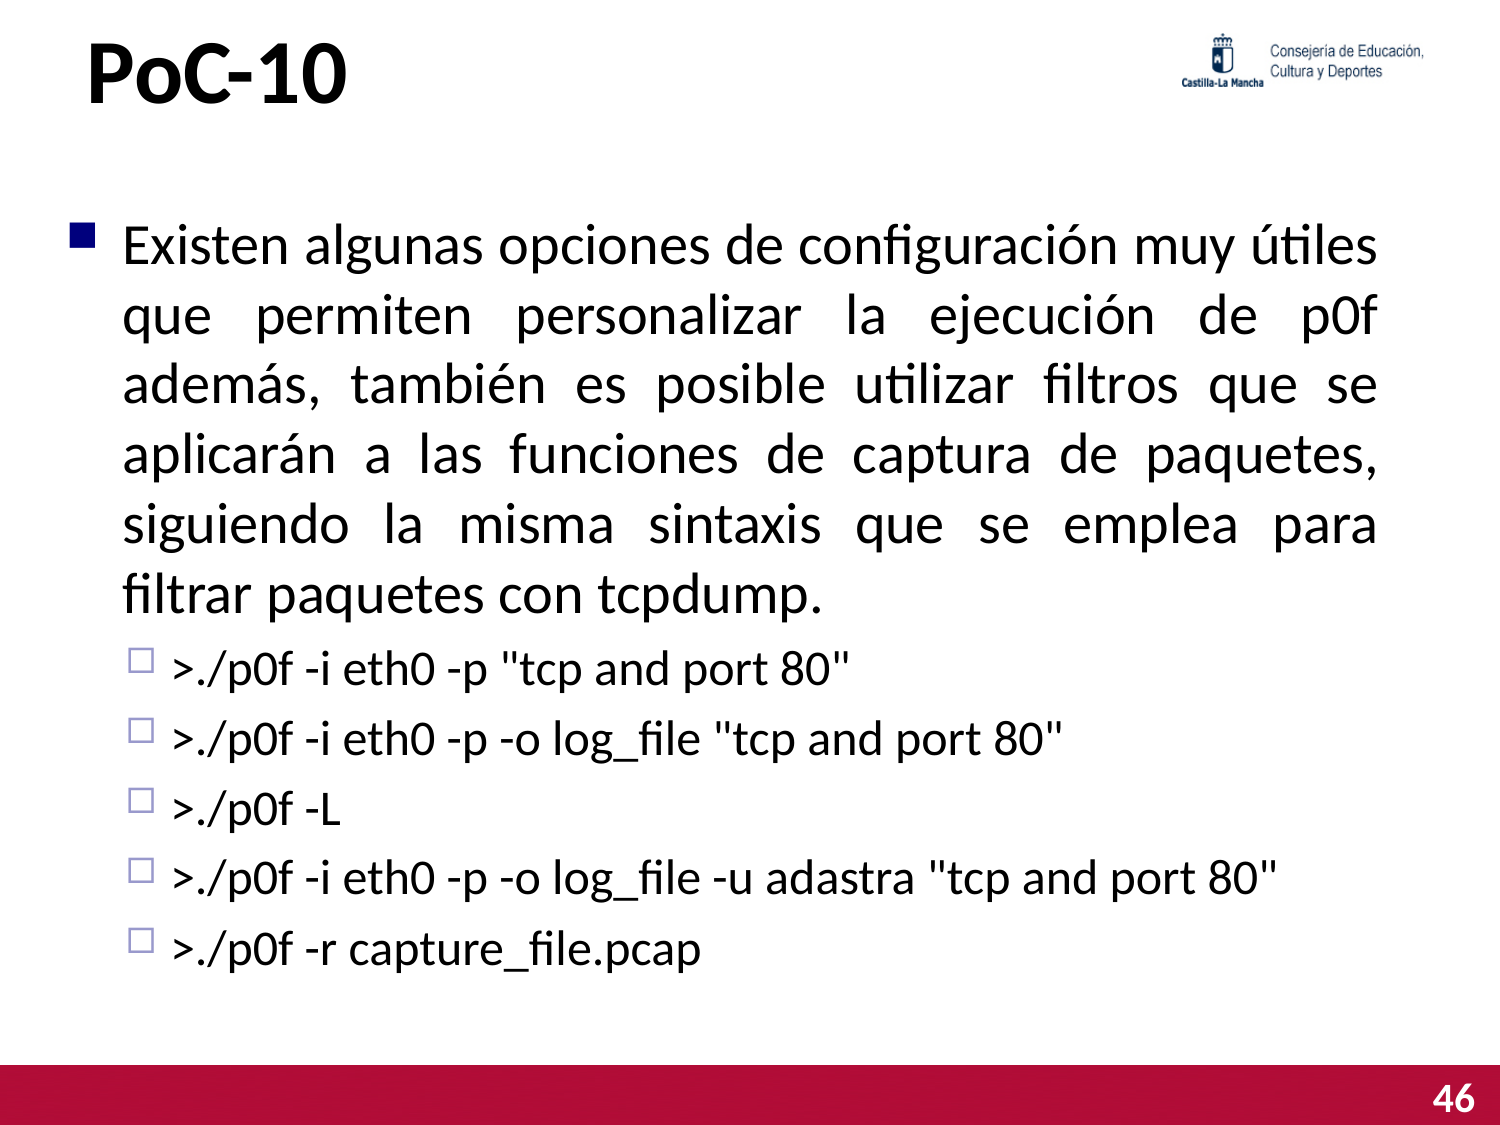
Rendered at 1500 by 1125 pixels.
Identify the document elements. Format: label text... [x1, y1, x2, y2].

picture [0, 1065, 1500, 1125]
title PoC-10 [75, 6, 1425, 197]
list Existen algunas opciones de configuración muy útiles que permiten personalizar la ejecución de p0f además, también es posible utilizar filtros que se aplicarán a las funciones de captura de paquetes, siguiendo la misma sintaxis que se emplea para filtrar paquetes con tcpdump. >./p0f -i eth0 -p "tcp and port 80" >./p0f -i eth0 -p -o log_file "tcp and port 80" >./p0f -L >./p0f -i eth0 -p -o log_file -u adastra "tcp and port 80" >./p0f -r capture_file.pcap [51, 198, 1395, 1018]
